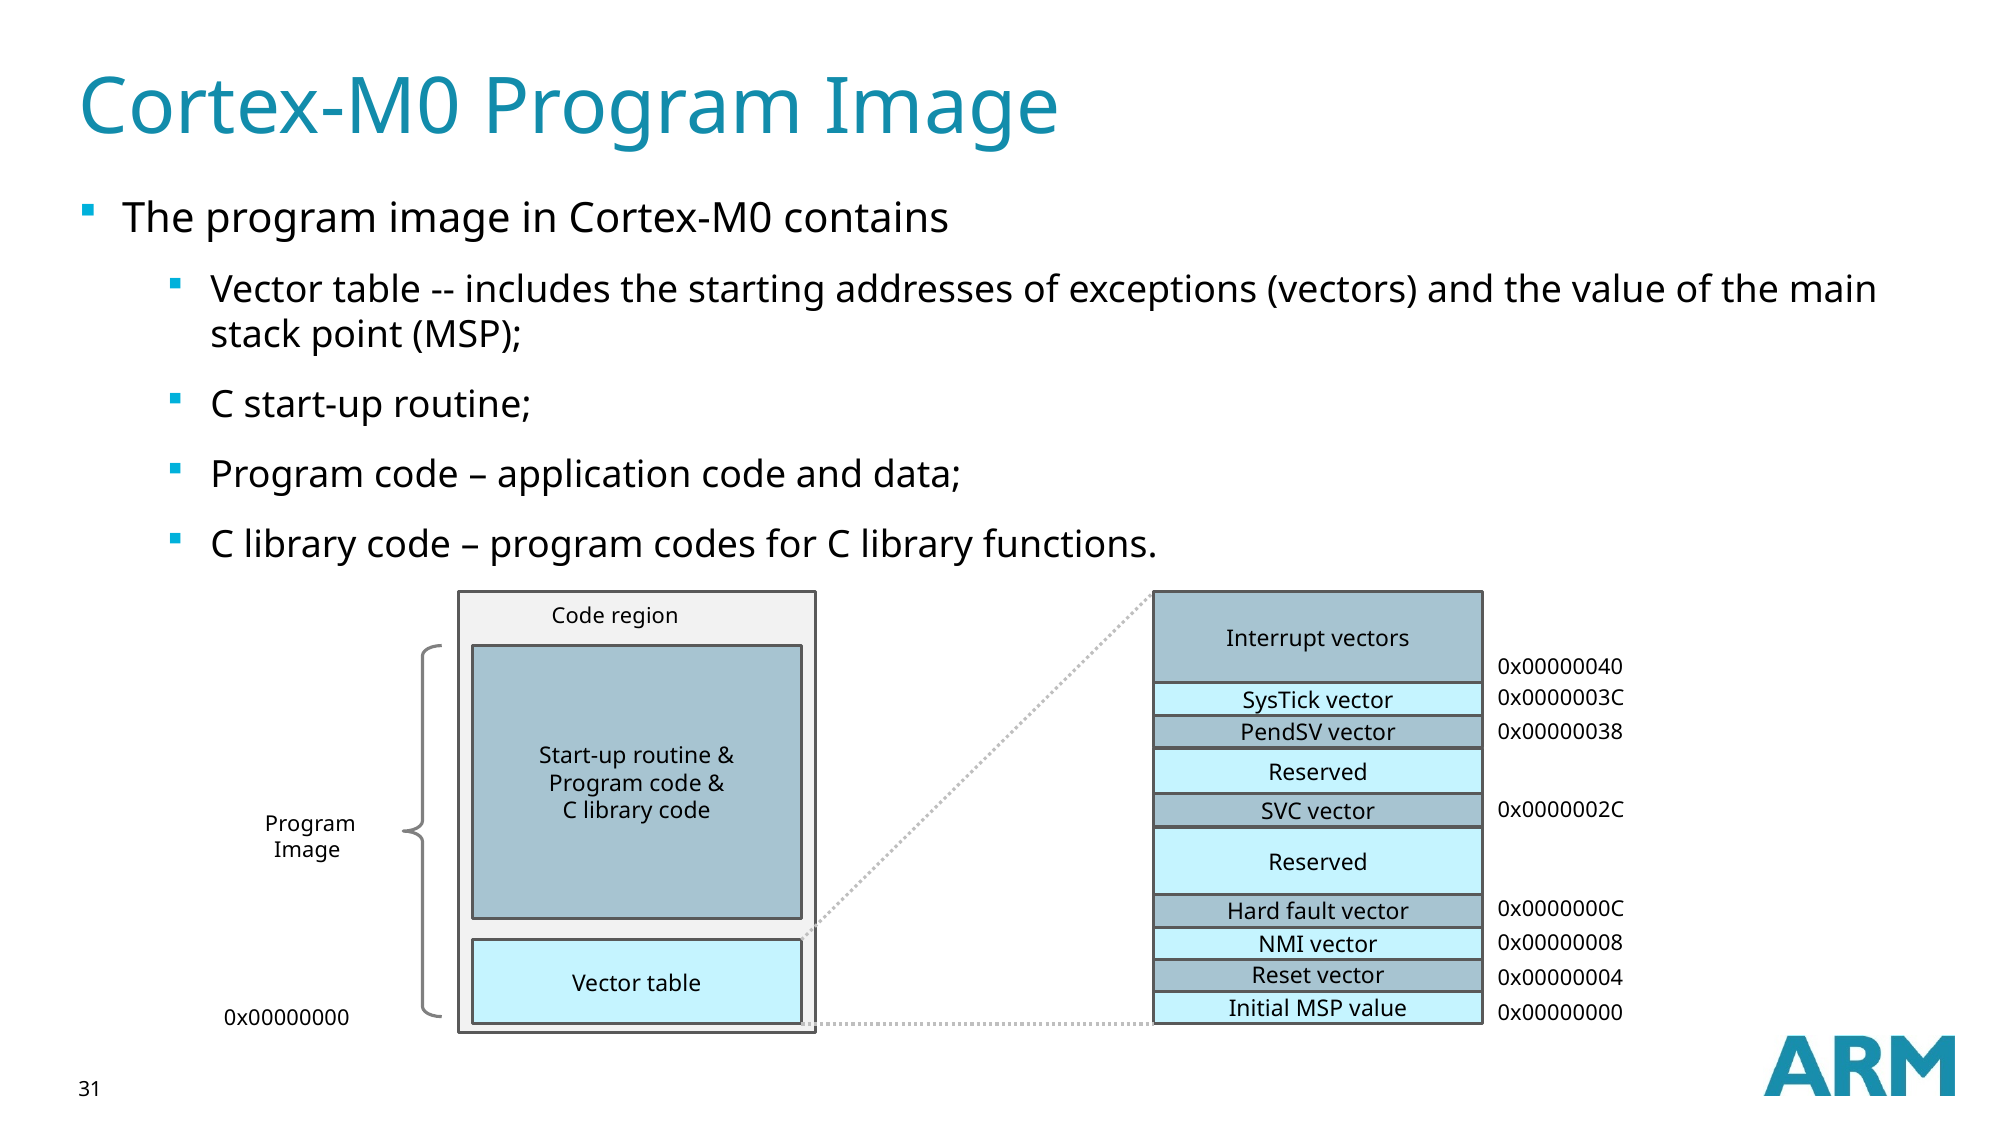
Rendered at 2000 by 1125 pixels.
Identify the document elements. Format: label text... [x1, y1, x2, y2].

list The program image in Cortex-M0 contains Vector table -- includes the starting addresses of exceptions (vectors) and the value of the main stack point (MSP); C start-up routine; Program code – application code and data; C library code – program codes for C library functions. [78, 190, 1909, 638]
picture [1763, 1035, 1955, 1096]
title Cortex-M0 Program Image [78, 55, 1910, 150]
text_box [208, 591, 1704, 1038]
